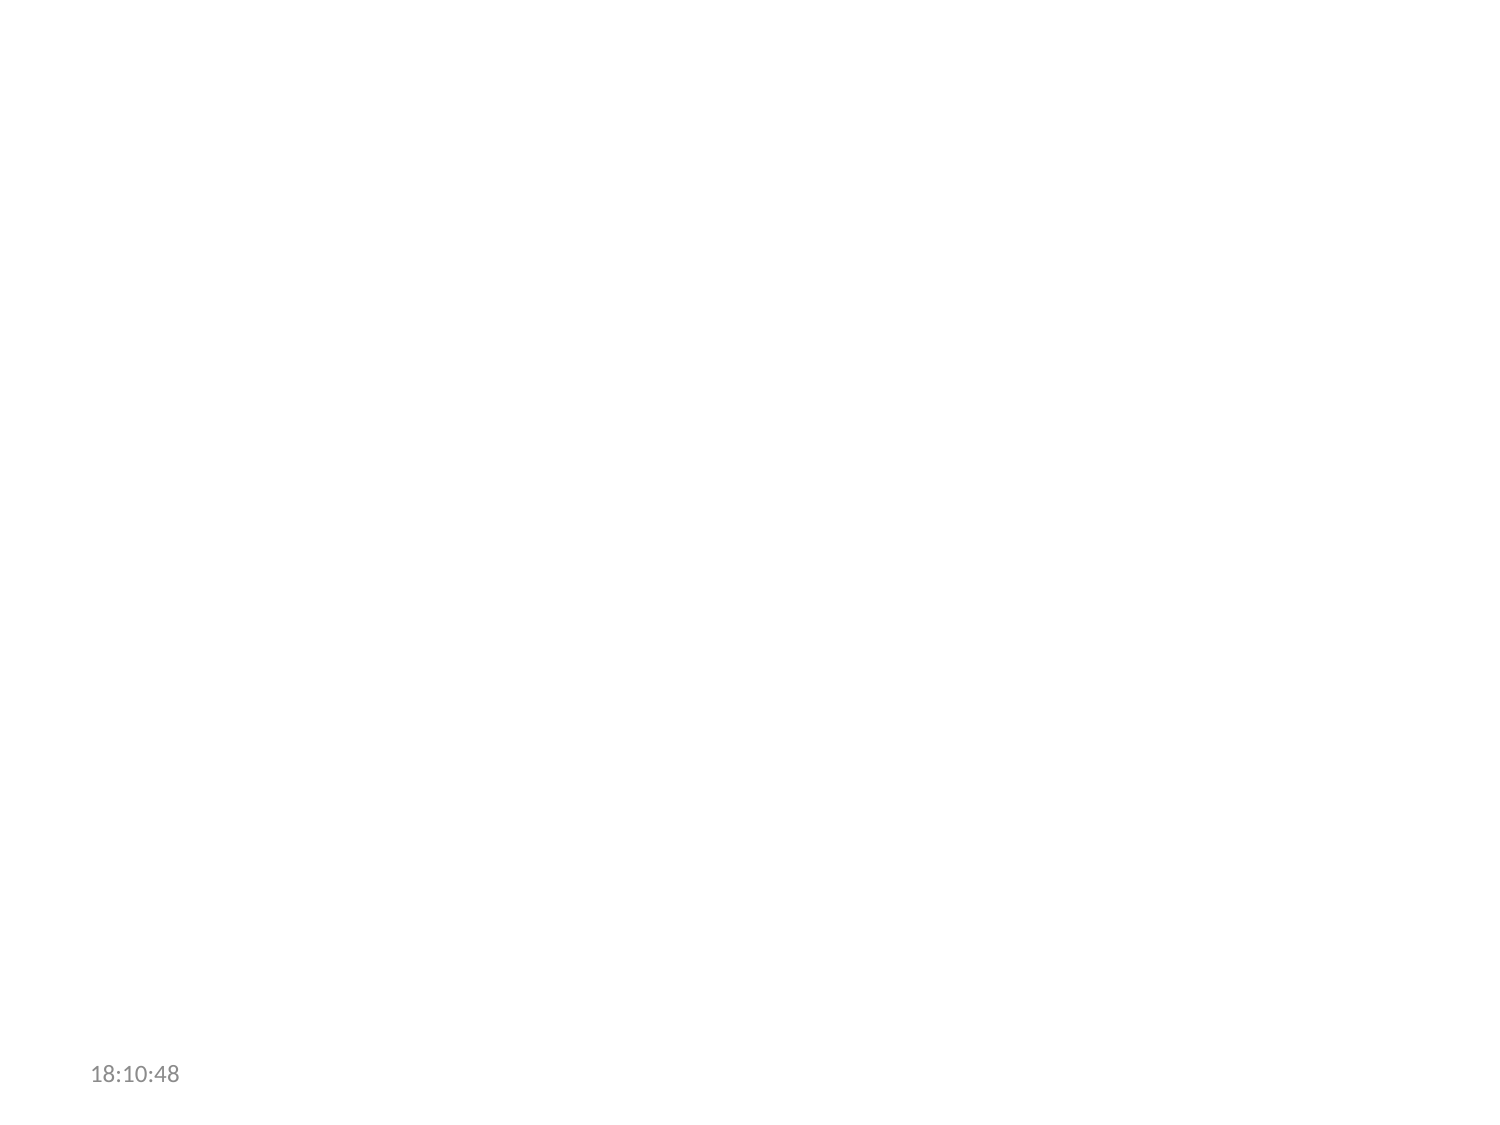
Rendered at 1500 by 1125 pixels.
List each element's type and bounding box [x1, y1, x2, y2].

slide_number [75, 1042, 425, 1103]
